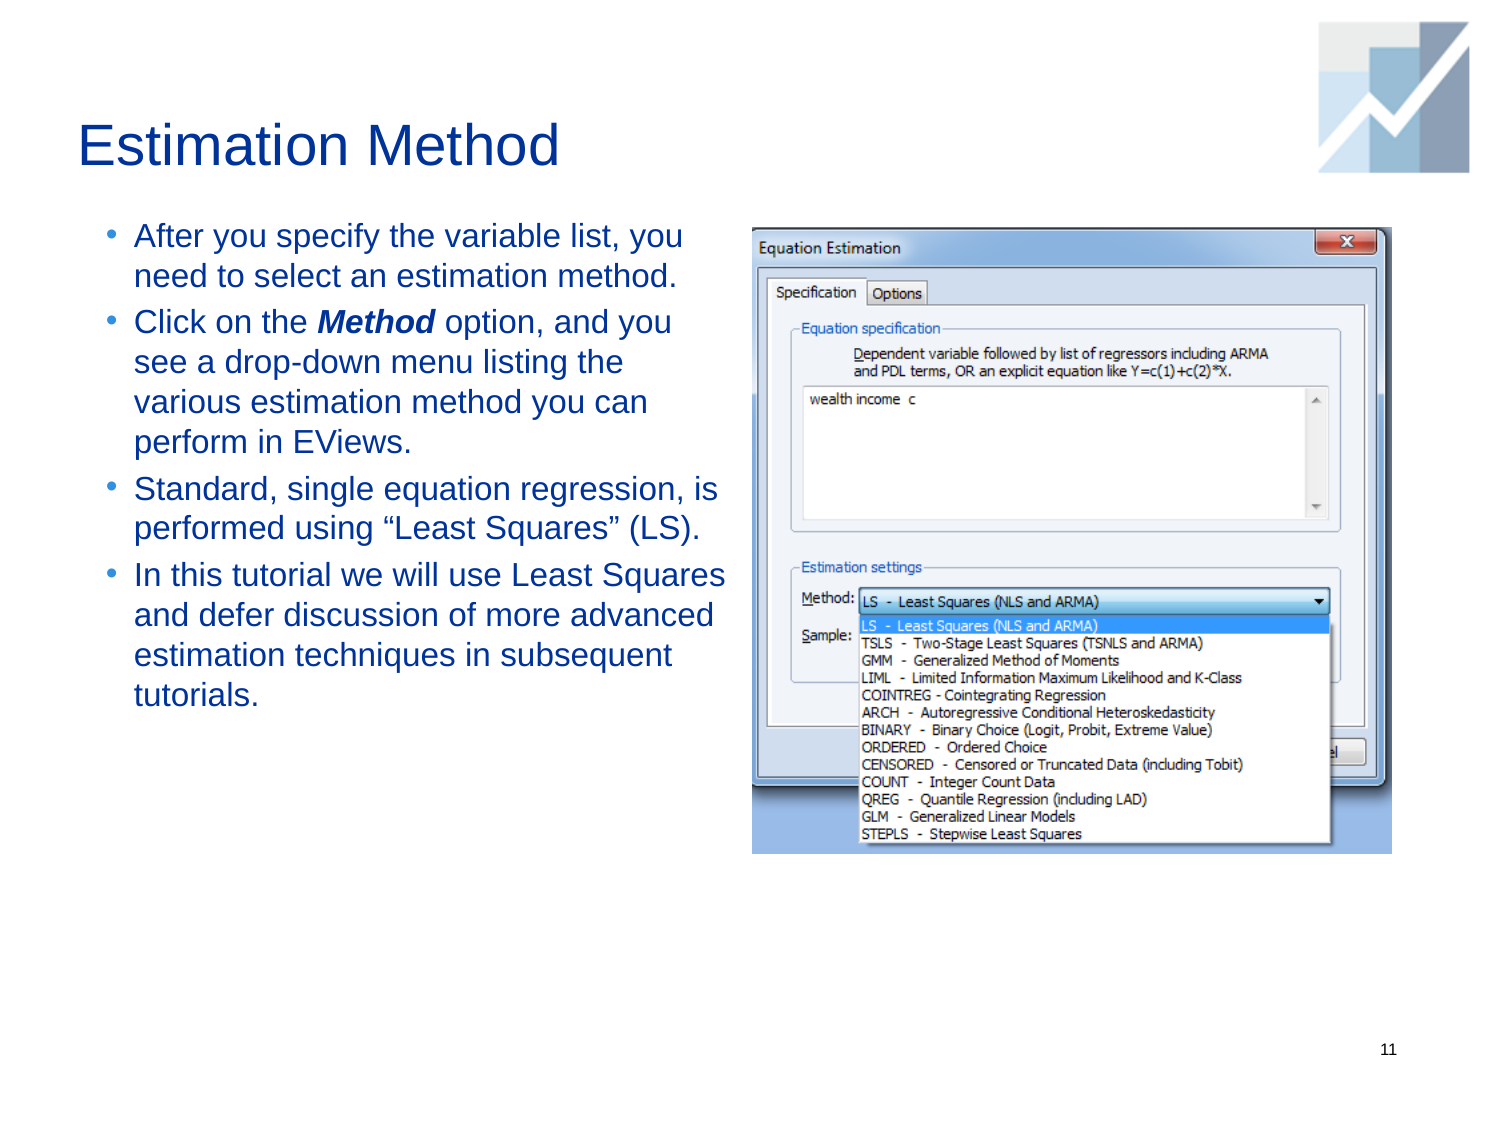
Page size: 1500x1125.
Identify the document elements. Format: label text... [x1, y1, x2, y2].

picture [1300, 11, 1479, 181]
title Estimation Method [62, 0, 1297, 185]
slide_number 11 [1262, 1015, 1413, 1067]
picture [751, 227, 1392, 855]
list After you specify the variable list, you need to select an estimation method. Click on the Method option, and you see a drop-down menu listing the various estimation method you can perform in EViews. Standard, single equation regression, is performed using “Least Squares” (LS). In this tutorial we will use Least Squares and defer discussion of more advanced estimation techniques in subsequent tutorials. [90, 206, 744, 932]
